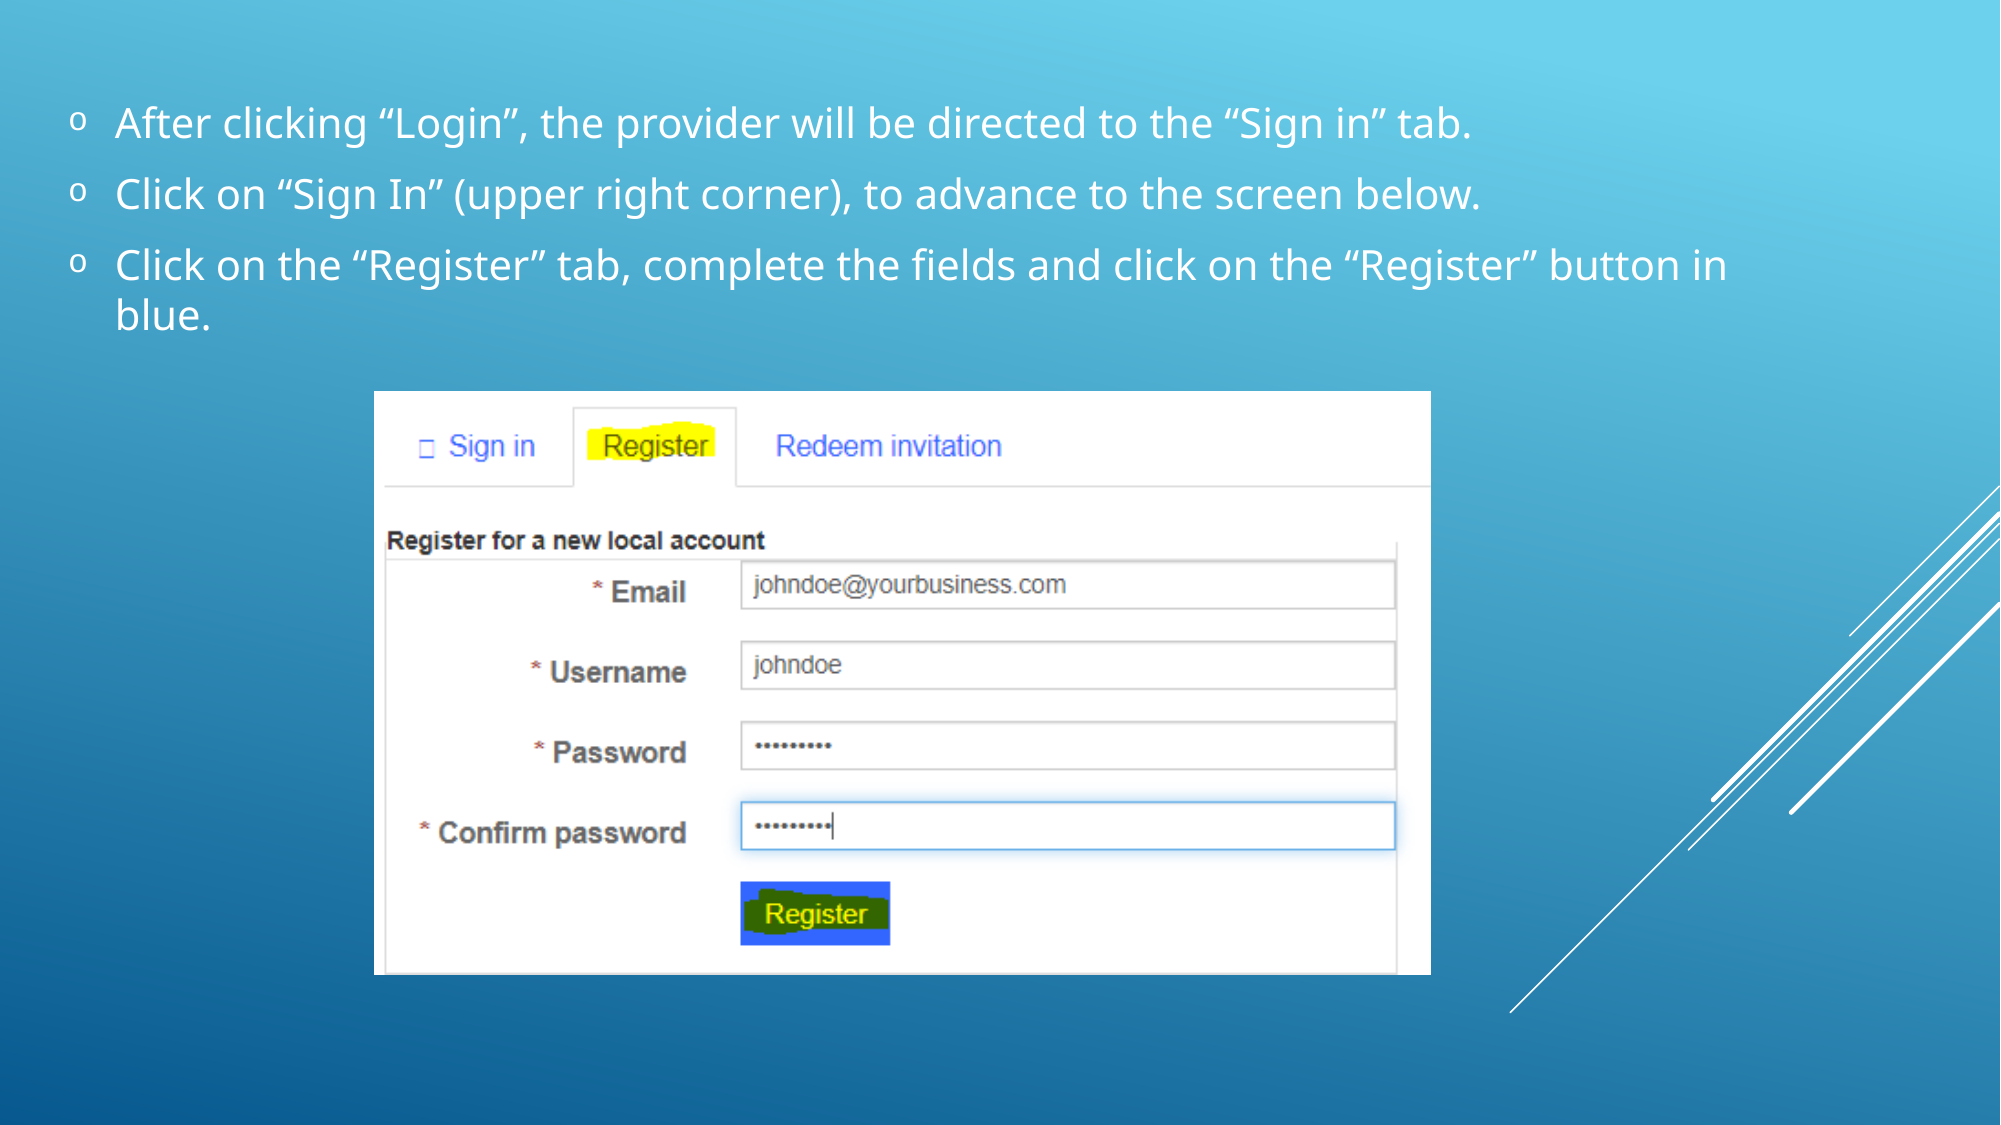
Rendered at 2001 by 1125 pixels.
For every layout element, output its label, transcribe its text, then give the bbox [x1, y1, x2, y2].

list After clicking “Login”, the provider will be directed to the “Sign in” tab. Click on “Sign In” (upper right corner), to advance to the screen below. Click on the “Register” tab, complete the fields and click on the “Register” button in blue. [53, 43, 1752, 1030]
picture [373, 391, 1431, 976]
